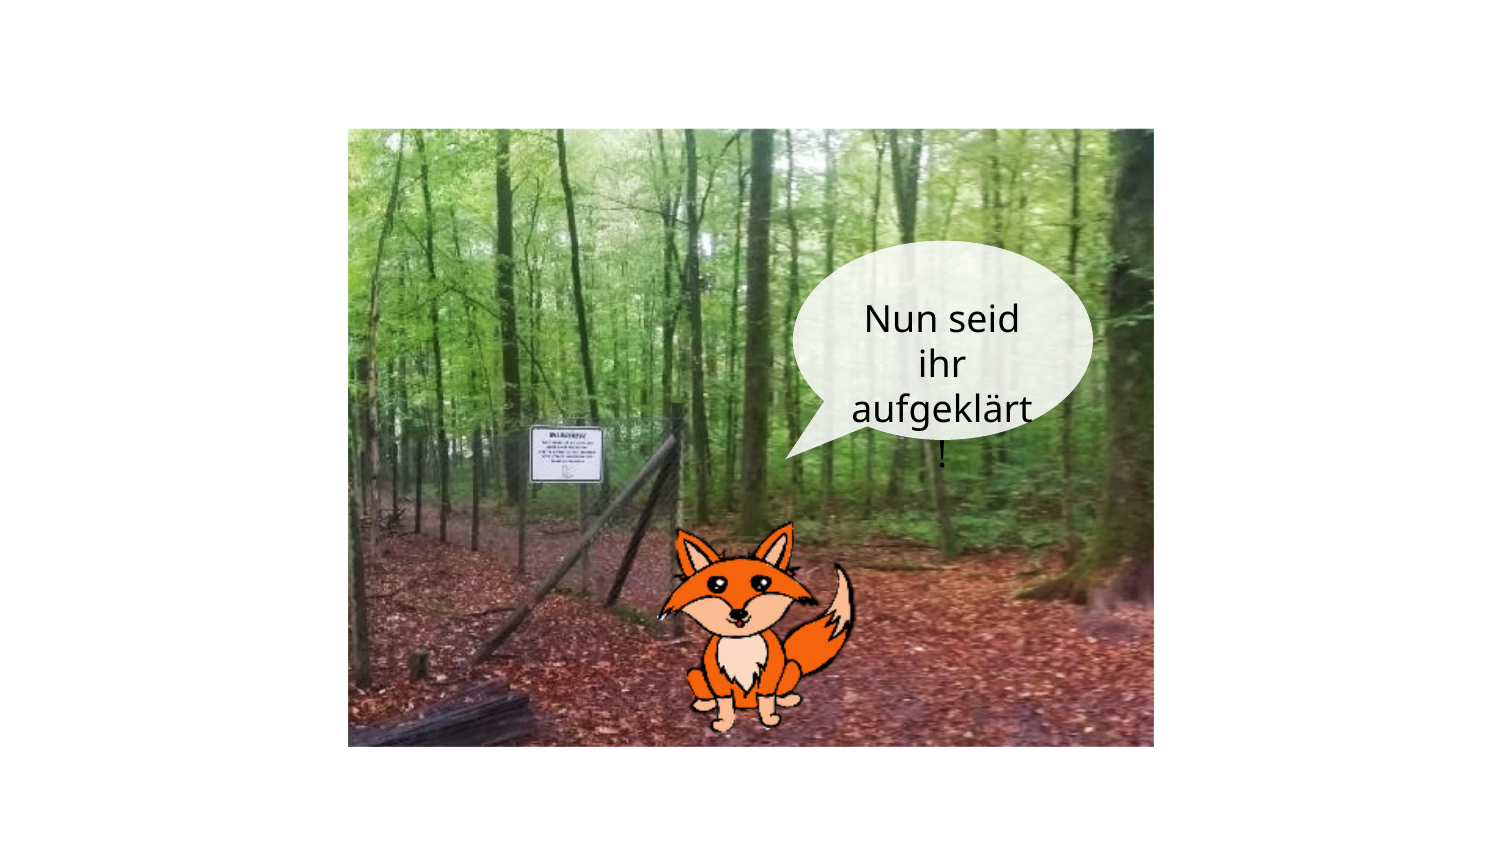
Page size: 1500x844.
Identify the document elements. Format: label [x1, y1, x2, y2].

text_box [346, 128, 1153, 747]
